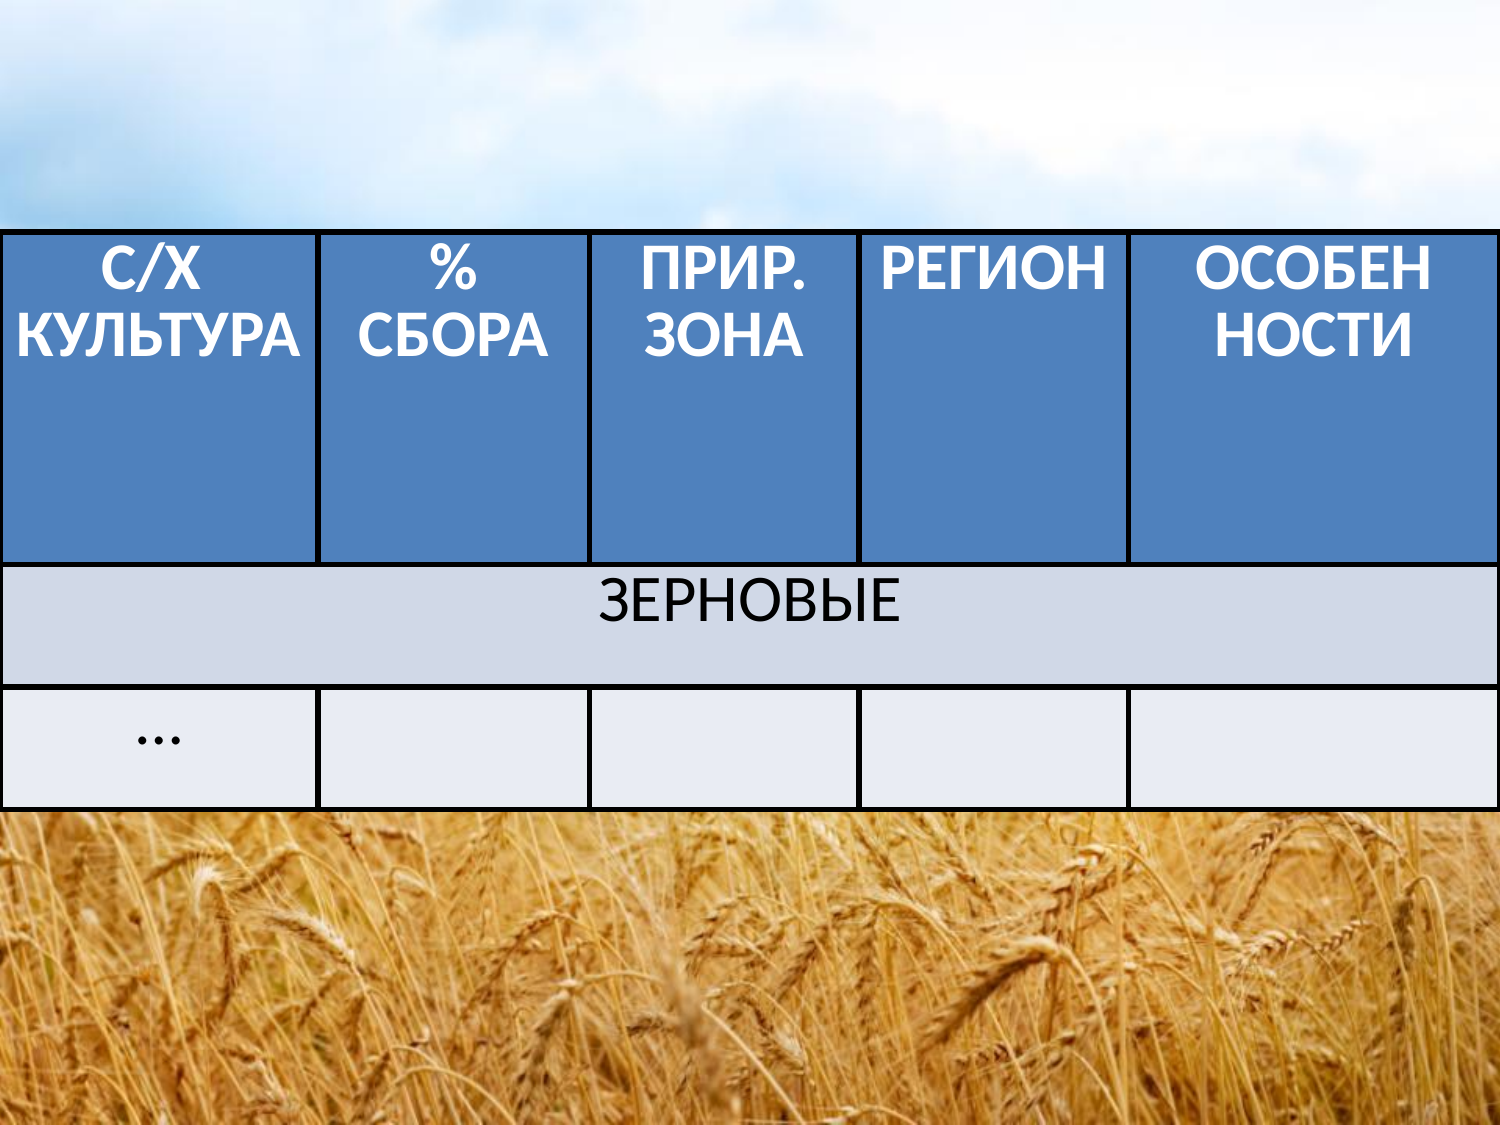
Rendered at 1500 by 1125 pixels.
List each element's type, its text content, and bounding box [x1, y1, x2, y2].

picture [0, 0, 1500, 229]
table_header РЕГИОН [862, 235, 1126, 562]
table_cell [321, 690, 587, 807]
table_cell [1131, 690, 1497, 807]
table_header ОСОБЕН НОСТИ [1131, 235, 1497, 562]
table_header С/Х КУЛЬТУРА [3, 235, 315, 562]
table_header % СБОРА [321, 235, 587, 562]
table_header ПРИР. ЗОНА [592, 235, 856, 562]
table_cell [862, 690, 1126, 807]
table_cell [592, 690, 856, 807]
picture [0, 812, 1500, 1125]
table_cell ЗЕРНОВЫЕ [3, 567, 1497, 684]
table_cell … [3, 690, 315, 807]
